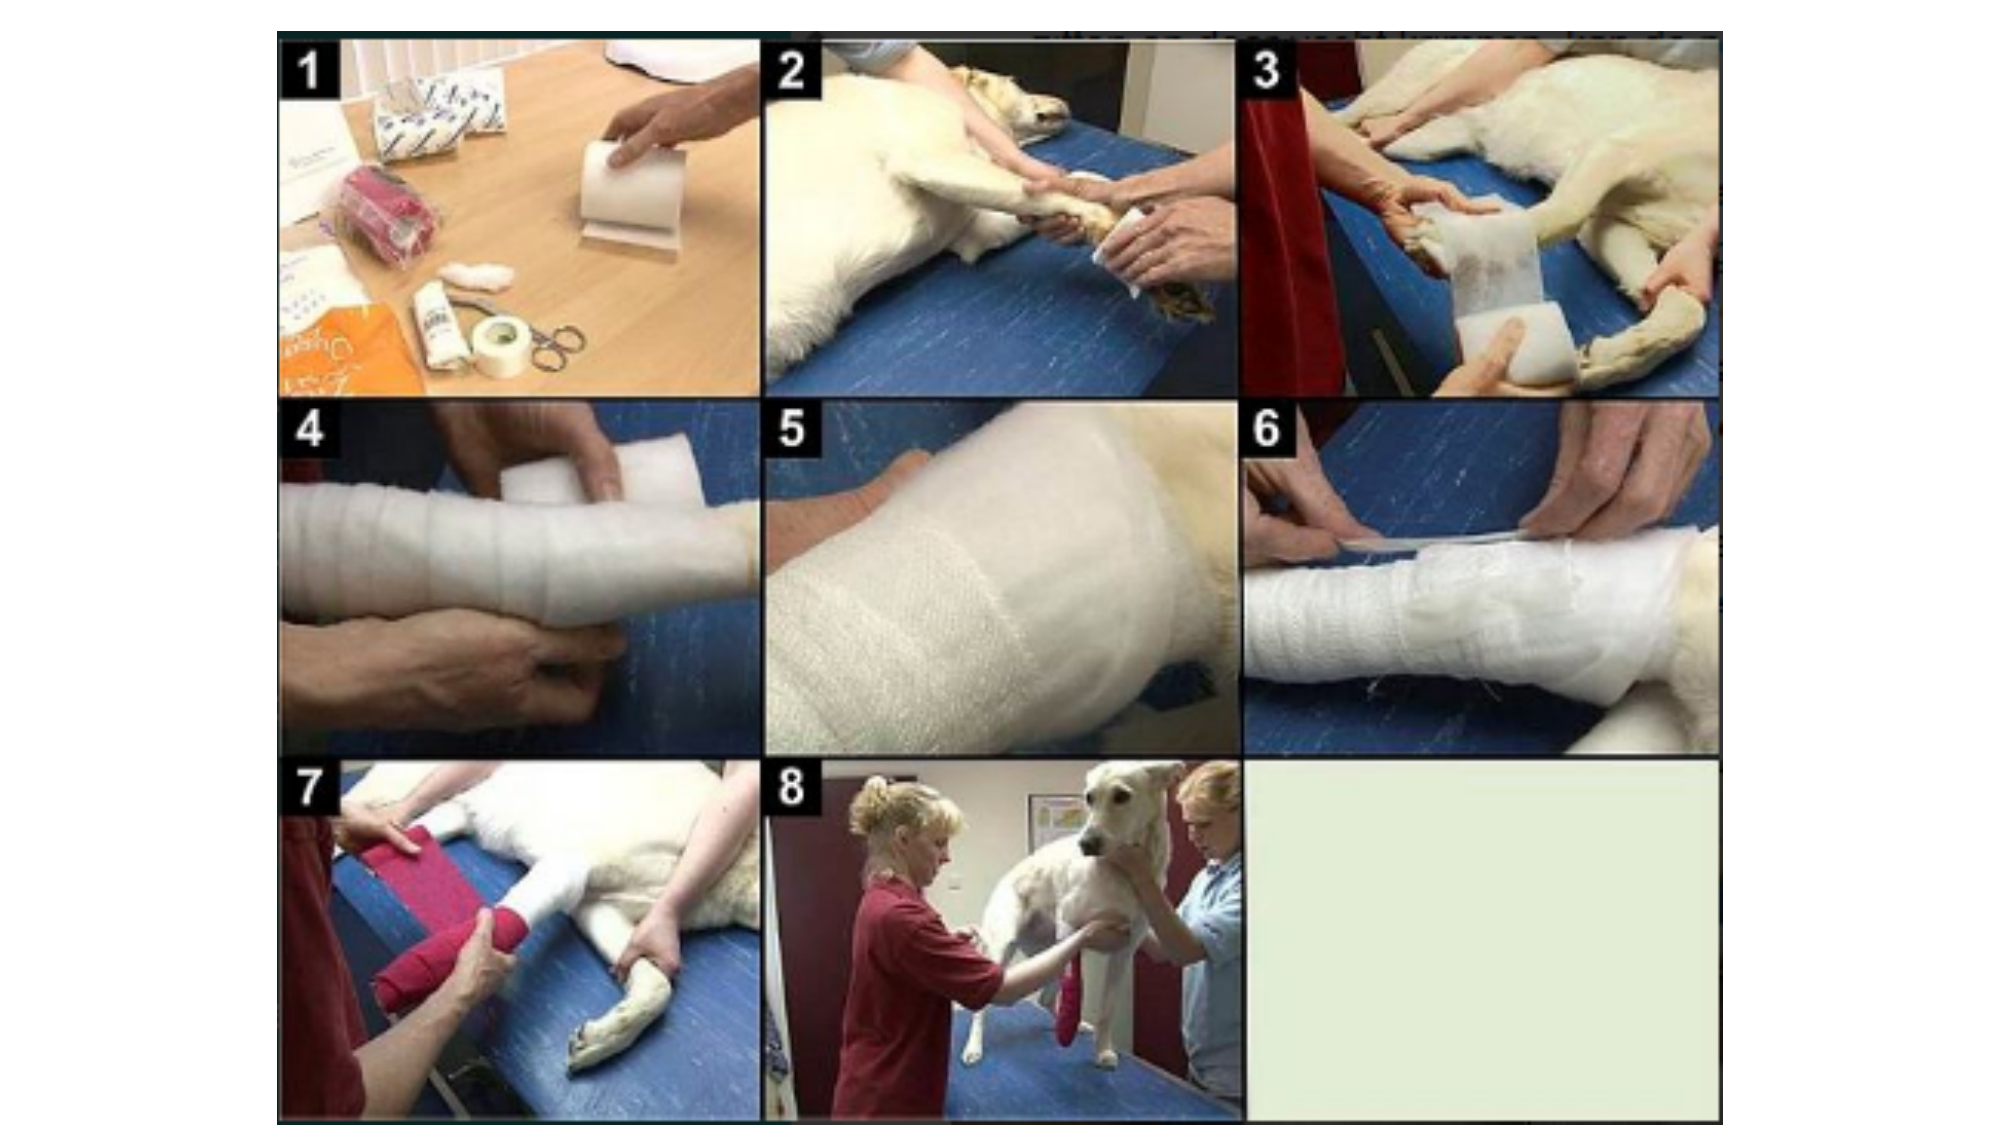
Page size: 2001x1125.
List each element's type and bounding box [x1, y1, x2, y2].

picture [277, 31, 1723, 1125]
